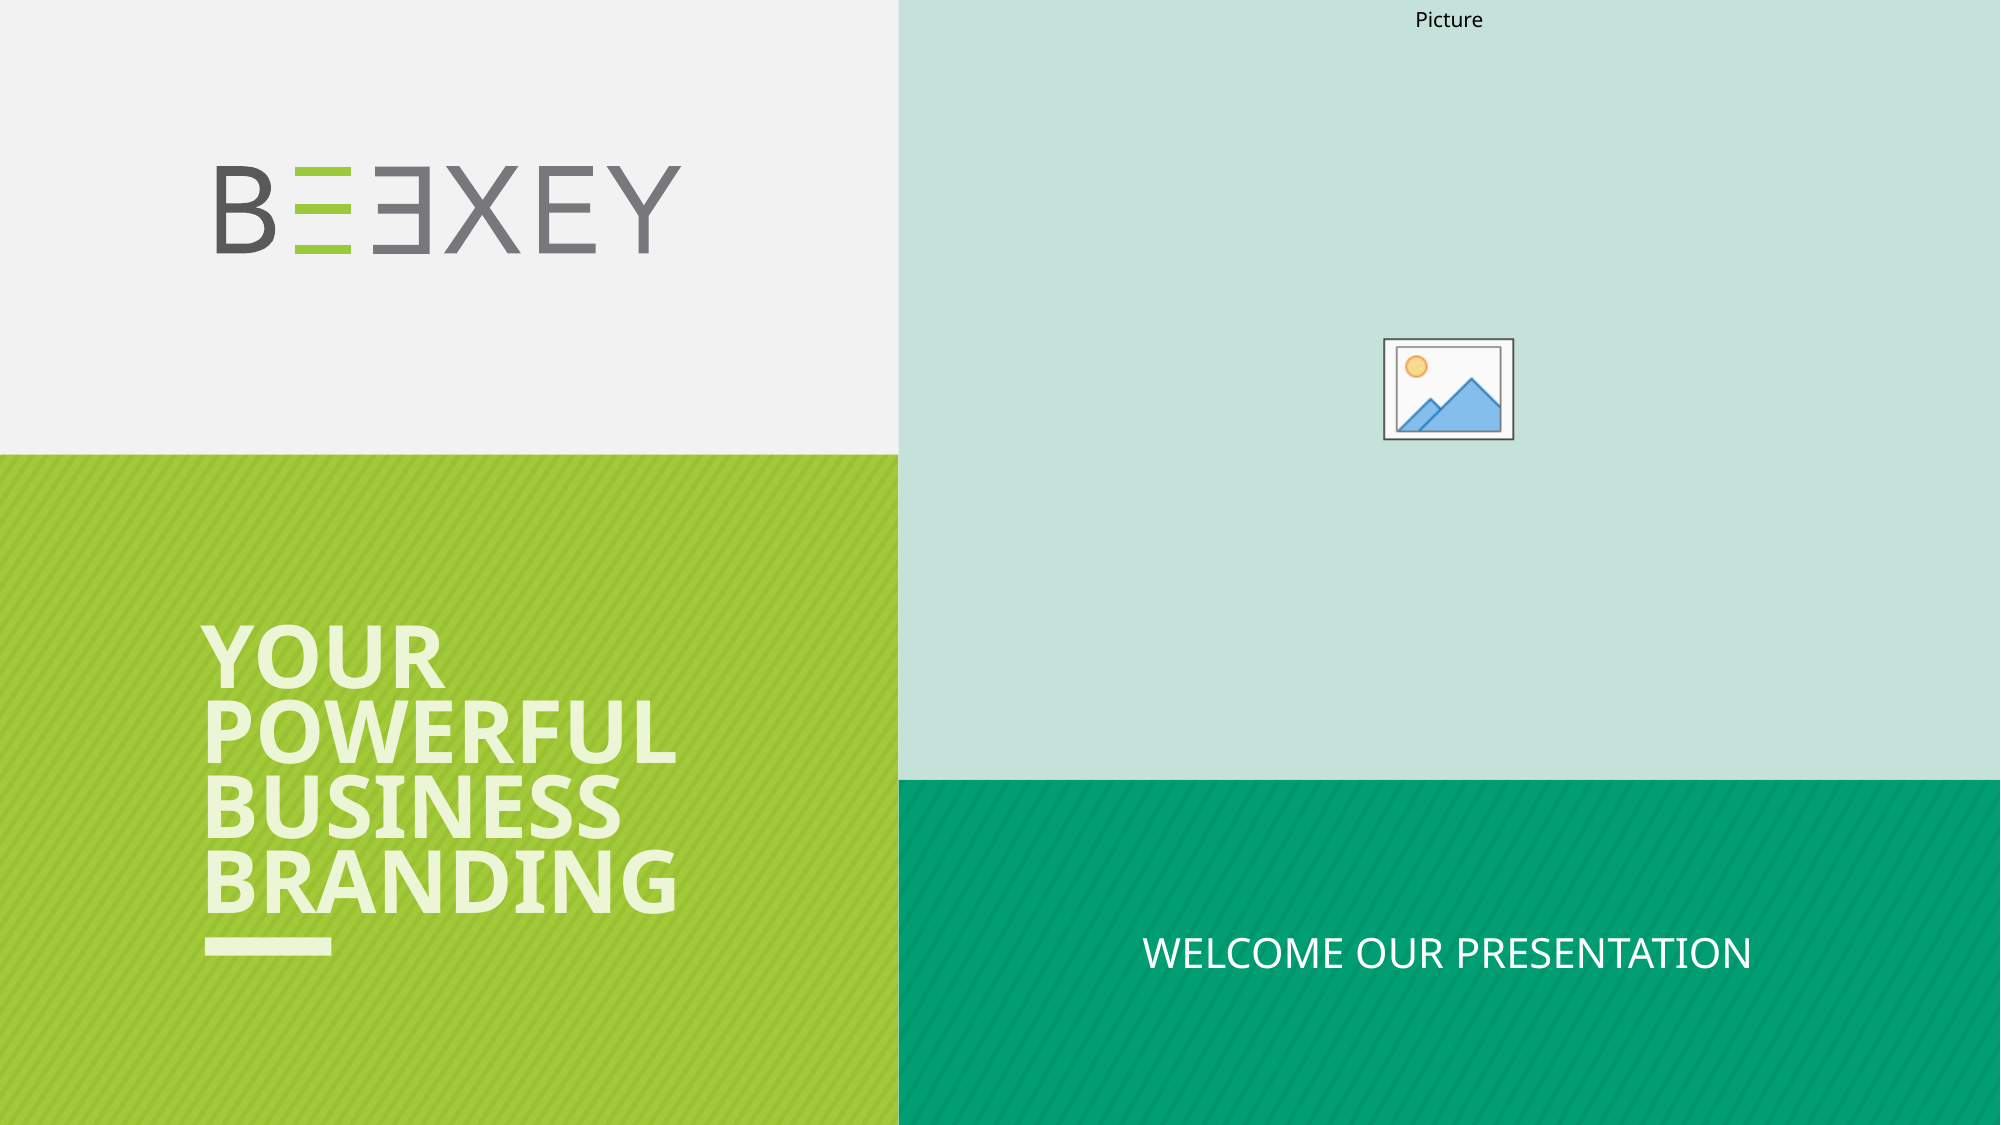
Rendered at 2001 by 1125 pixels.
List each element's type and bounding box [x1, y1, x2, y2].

text_box [0, 454, 899, 1125]
text_box [0, 0, 898, 454]
picture [216, 166, 682, 254]
text_box [899, 780, 2000, 1125]
text_box [185, 623, 745, 956]
picture [898, 0, 2000, 780]
